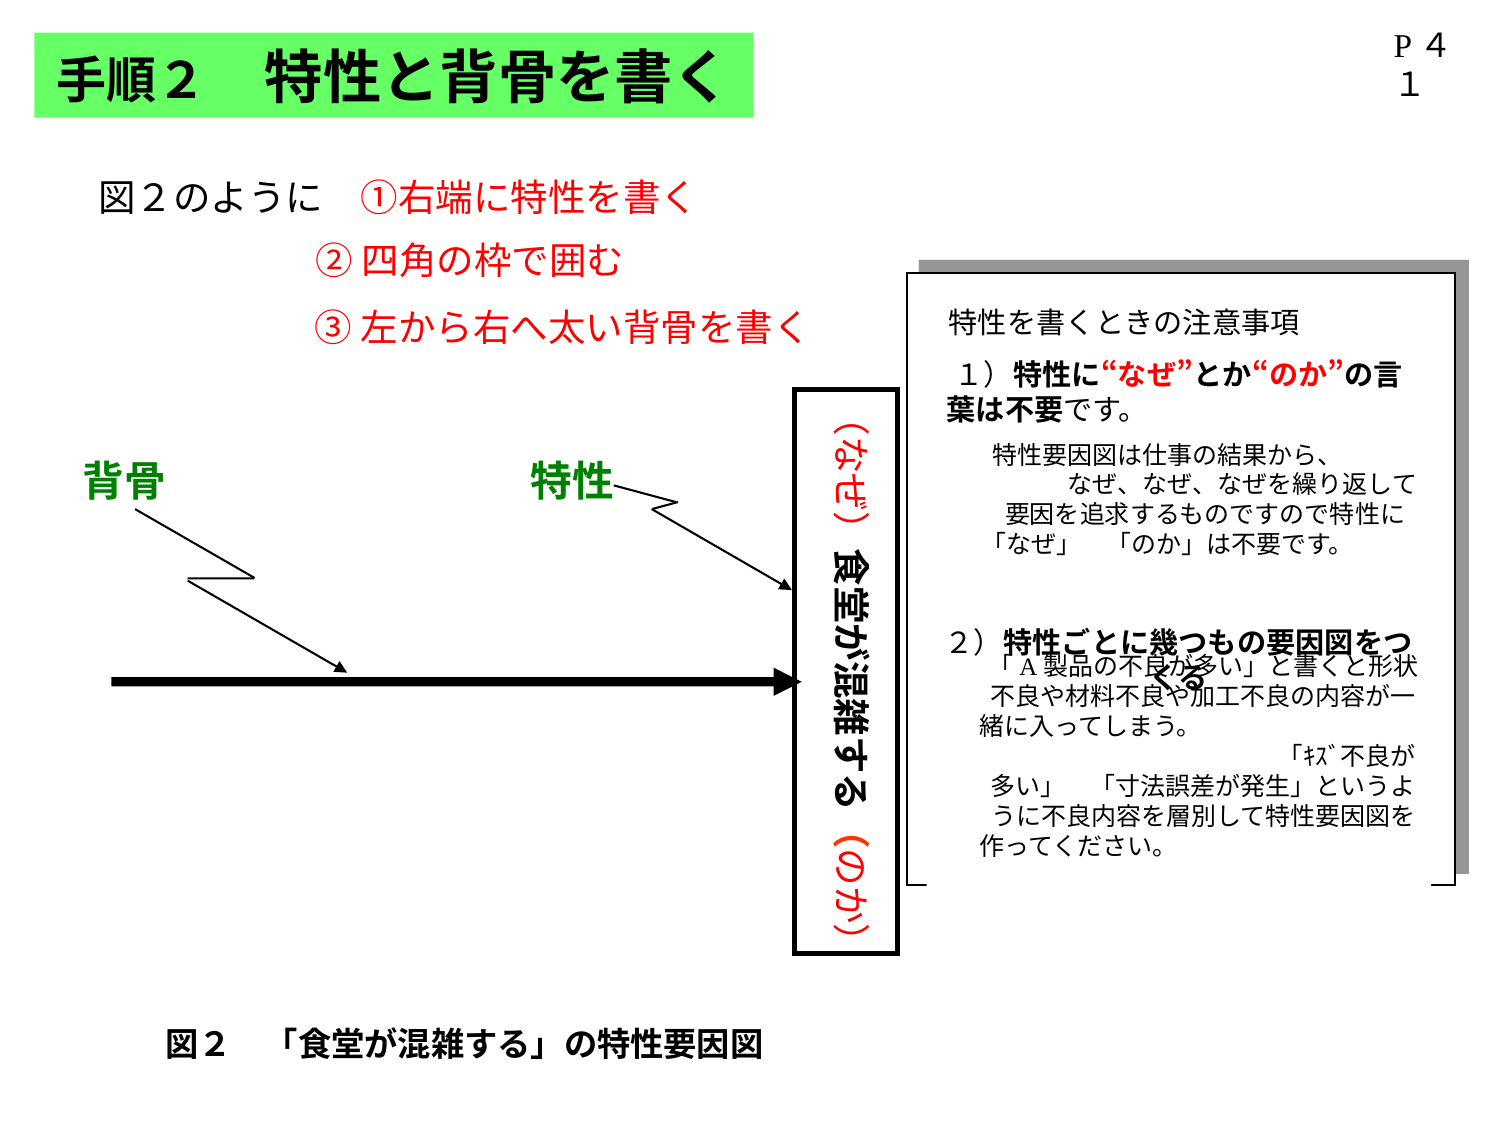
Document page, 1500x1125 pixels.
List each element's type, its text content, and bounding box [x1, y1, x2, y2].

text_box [906, 273, 1468, 886]
text_box P４１ [1378, 16, 1500, 111]
text_box 手順２ 特性と背骨を書く [34, 32, 754, 118]
text_box （なぜ）食堂が混雑する（のか） [807, 691, 883, 991]
text_box 図２ 「食堂が混雑する」の特性要因図 [90, 1016, 840, 1071]
text_box [794, 691, 807, 954]
text_box [883, 685, 898, 954]
text_box ②四角の枠で囲む [300, 229, 1015, 290]
text_box 図２のように ①右端に特性を書く [83, 166, 1010, 227]
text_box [32, 296, 894, 682]
